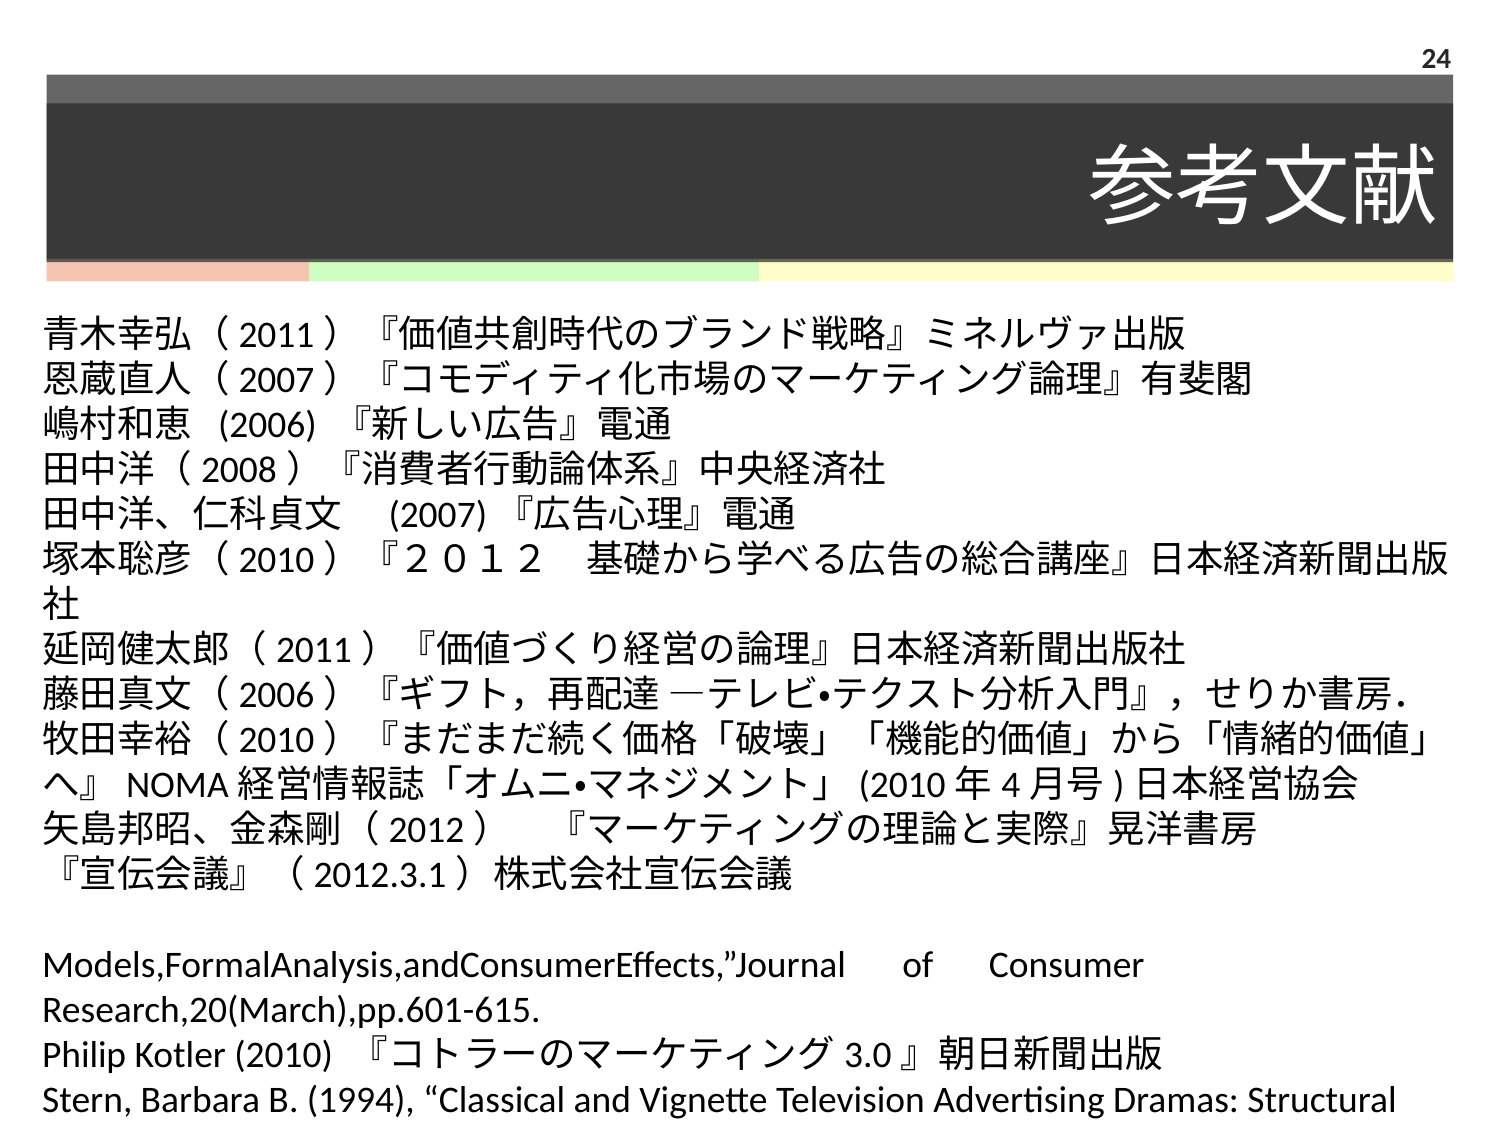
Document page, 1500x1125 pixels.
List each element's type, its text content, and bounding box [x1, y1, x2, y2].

slide_number 24 [1362, 27, 1467, 87]
title 参考文献 [46, 103, 1454, 263]
text_box 青木幸弘（2011）『価値共創時代のブランド戦略』ミネルヴァ出版 恩蔵直人（2007）『コモディティ化市場のマーケティング論理』有斐閣 嶋村和恵 (2006) 『新しい広告』電通 田中洋（2008）『消費者行動論体系』中央経済社 田中洋、仁科貞文 (2007)『広告心理』電通 塚本聡彦（2010）『２０１２ 基礎から学べる広告の総合講座』日本経済新聞出版社 延岡健太郎（2011）『価値づくり経営の論理』日本経済新聞出版社 藤田真文（2006）『ギフト，再配達 ―テレビ・テクスト分析入門』，せりか書房． 牧田幸裕（2010）『まだまだ続く価格「破壊」「機能的価値」から「情緒的価値」へ』NOMA経営情報誌「オムニ・マネジメント」(2010年4月号)日本経営協会 矢島邦昭、金森剛（2012） 『マーケティングの理論と実際』晃洋書房 『宣伝会議』（2012.3.1）株式会社宣伝会議 Models,FormalAnalysis,andConsumerEffects,”Journal of Consumer Research,20(March),pp.601-615. Philip Kotler (2010) 『コトラーのマーケティング3.0』朝日新聞出版 Stern, Barbara B. (1994), “Classical and Vignette Television Advertising Dramas: Structural [27, 302, 1500, 1125]
